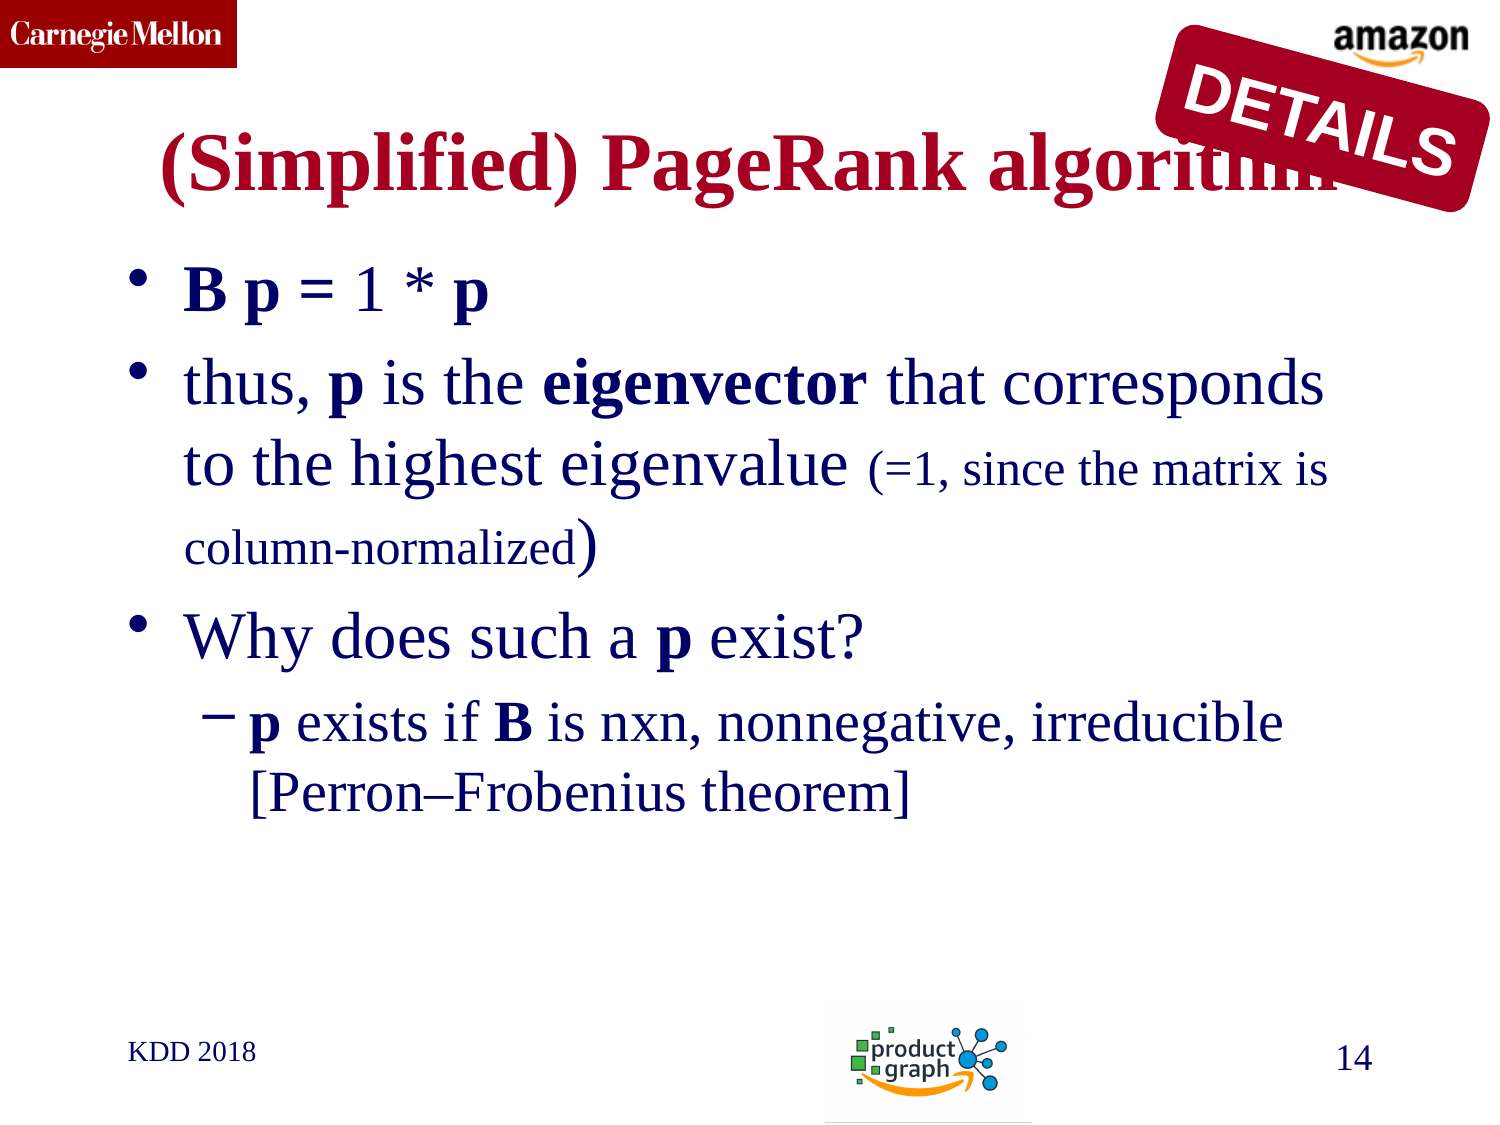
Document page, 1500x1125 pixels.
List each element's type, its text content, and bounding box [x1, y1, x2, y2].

text_box DETAILS [1155, 24, 1490, 213]
picture [1322, 4, 1484, 88]
picture [0, 0, 237, 68]
slide_number 14 [1074, 1024, 1388, 1101]
list B p = 1 * p thus, p is the eigenvector that corresponds to the highest eigenvalue (=1, since the matrix is column-normalized) Why does such a p exist? p exists if B is nxn, nonnegative, irreducible [Perron–Frobenius theorem] [112, 237, 1388, 1001]
title (Simplified) PageRank algorithm [112, 99, 1388, 213]
slide_number KDD 2018 [112, 1024, 426, 1101]
